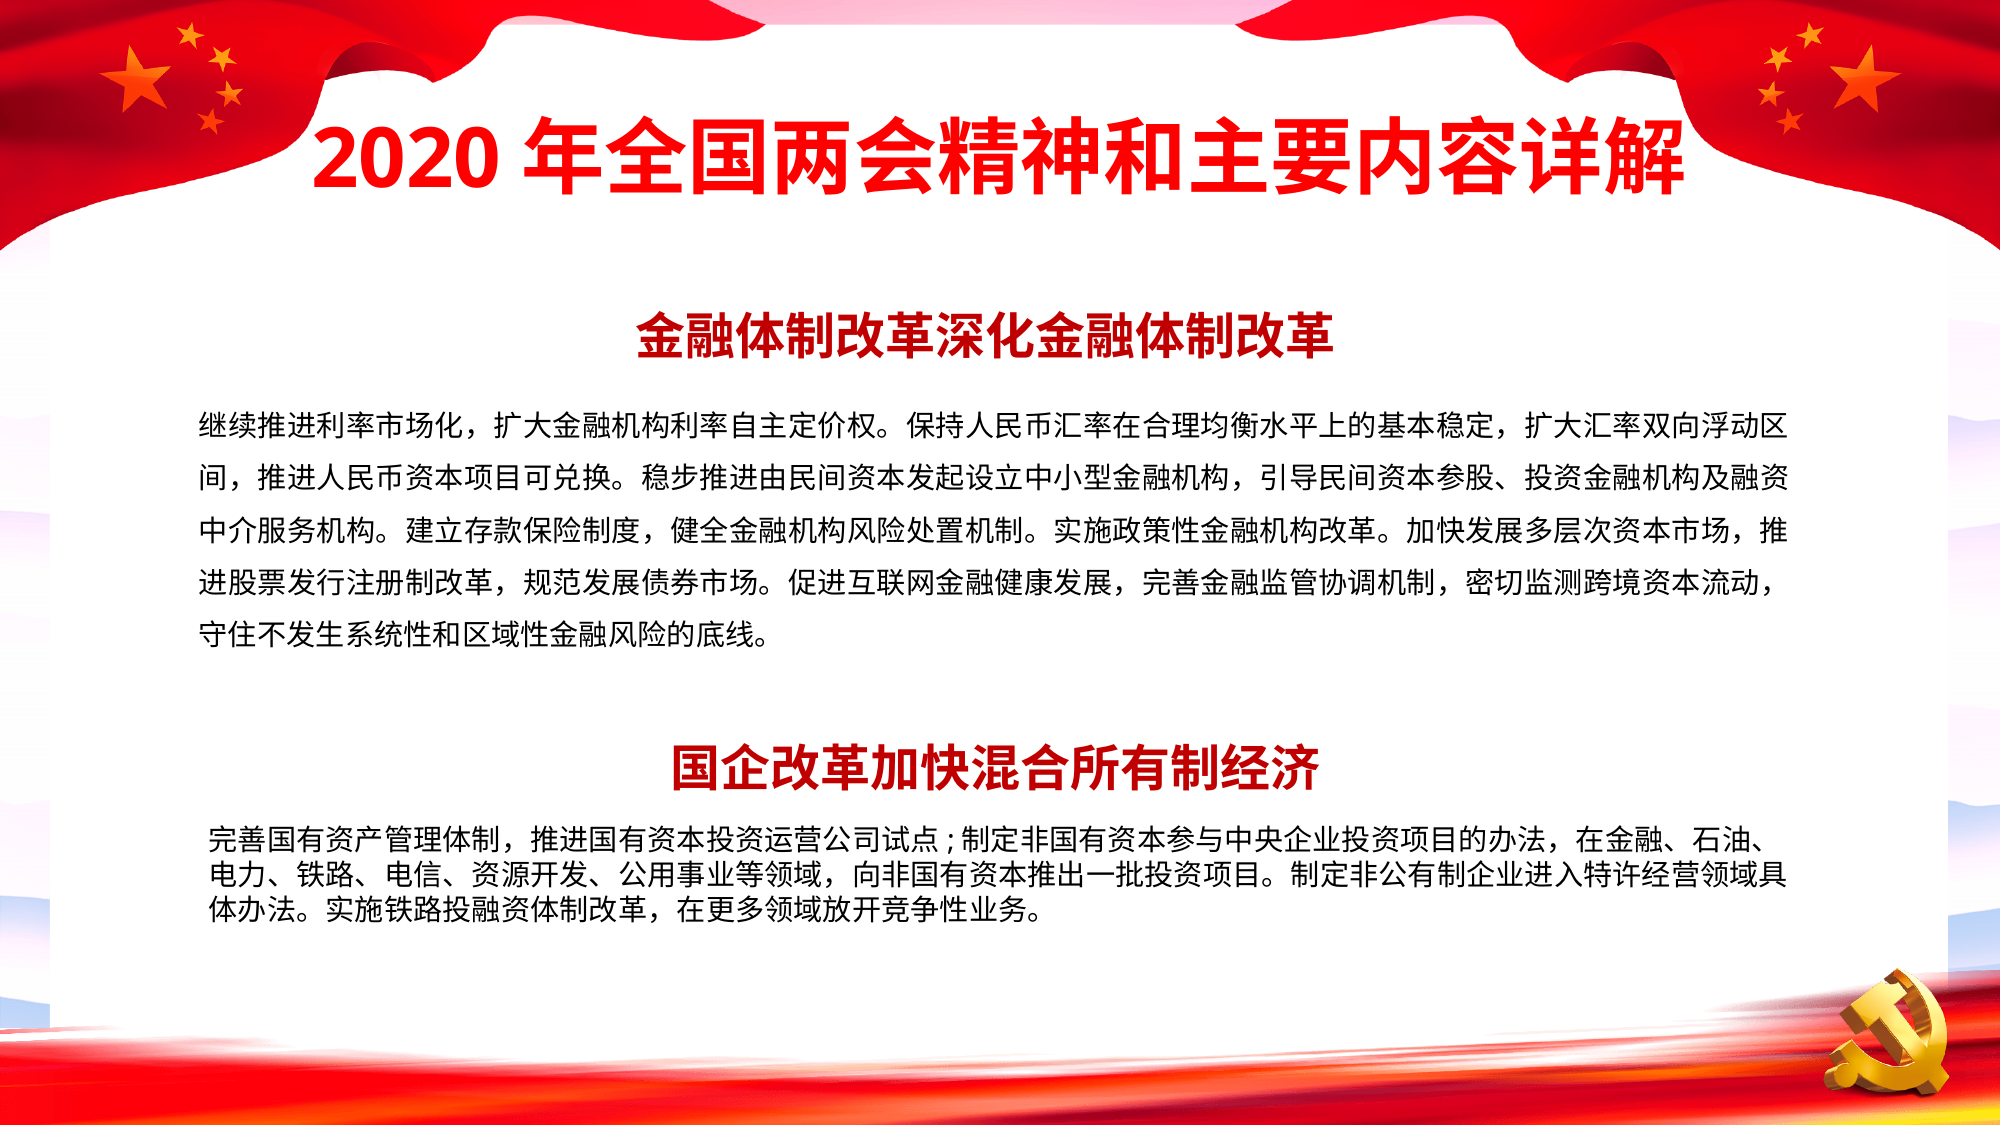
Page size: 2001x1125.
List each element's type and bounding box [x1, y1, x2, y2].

picture [0, 0, 2000, 1125]
text_box [183, 299, 1804, 658]
text_box [194, 732, 1814, 1007]
